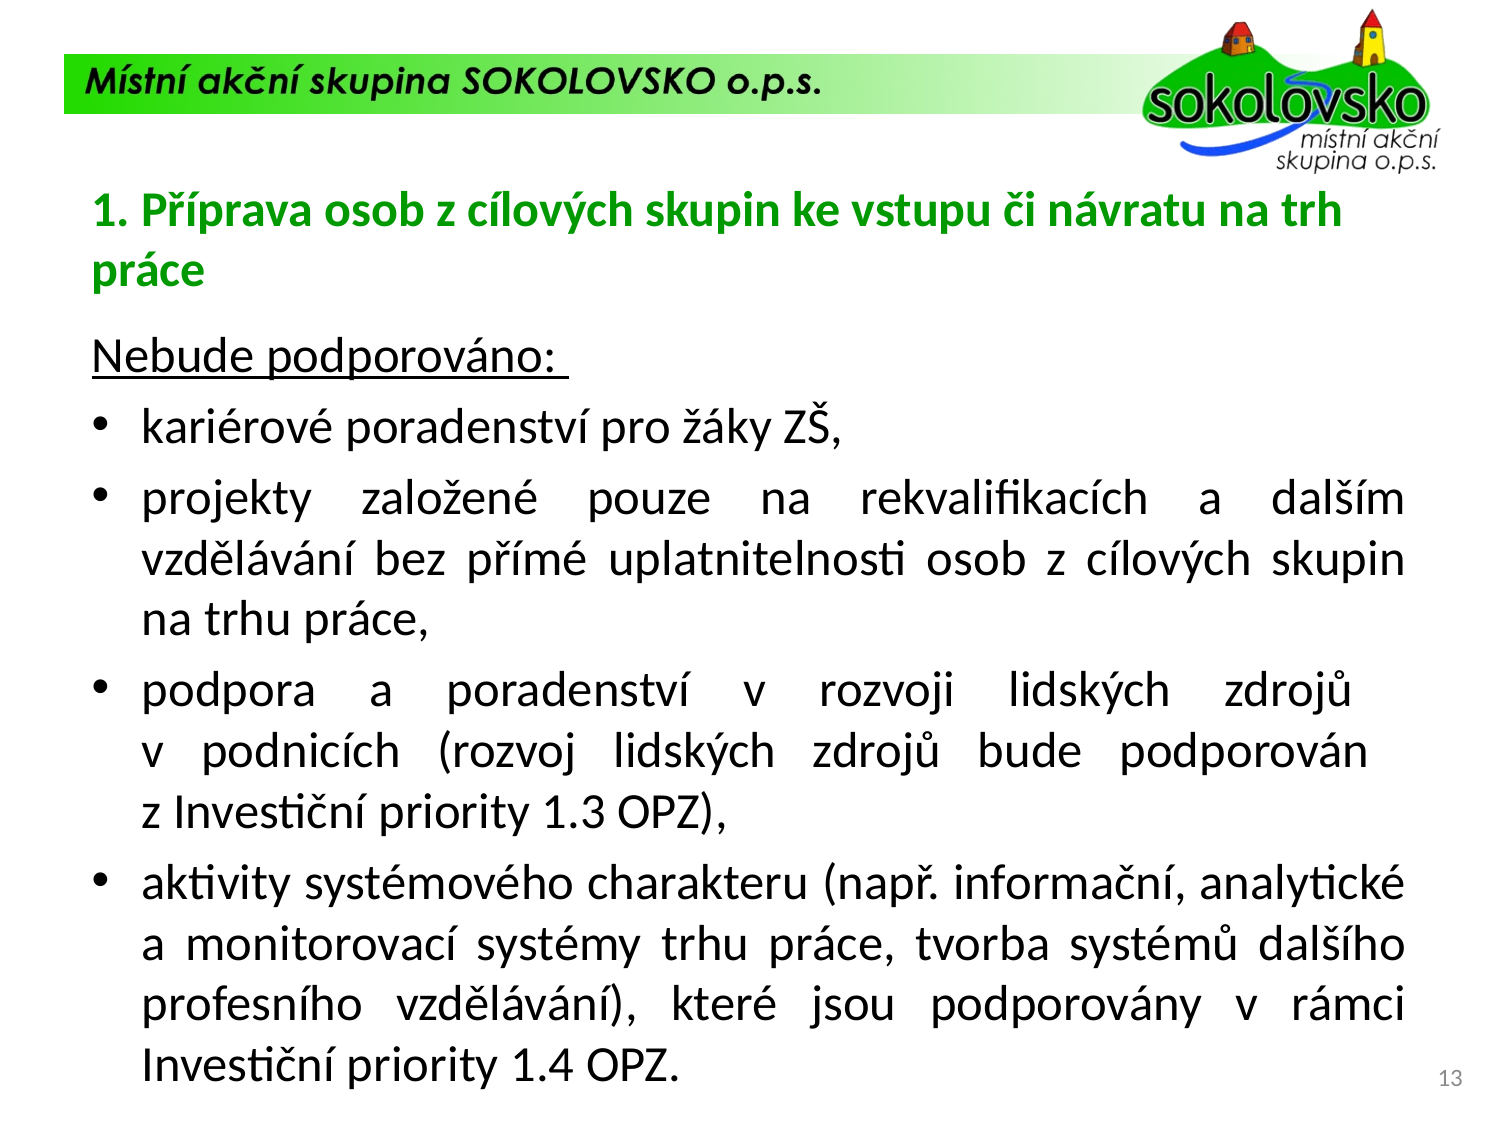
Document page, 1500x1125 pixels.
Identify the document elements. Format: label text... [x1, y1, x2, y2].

slide_number 13 [1128, 1046, 1478, 1107]
list Nebude podporováno: kariérové poradenství pro žáky ZŠ, projekty založené pouze na rekvalifikacích a dalším vzdělávání bez přímé uplatnitelnosti osob z cílových skupin na trhu práce, podpora a poradenství v rozvoji lidských zdrojů v podnicích (rozvoj lidských zdrojů bude podporován z Investiční priority 1.3 OPZ), aktivity systémového charakteru (např. informační, analytické a monitorovací systémy trhu práce, tvorba systémů dalšího profesního vzdělávání), které jsou podporovány v rámci Investiční priority 1.4 OPZ. [76, 314, 1424, 1107]
title 1. Příprava osob z cílových skupin ke vstupu či návratu na trh práce [76, 158, 1431, 315]
picture [64, 0, 1455, 197]
